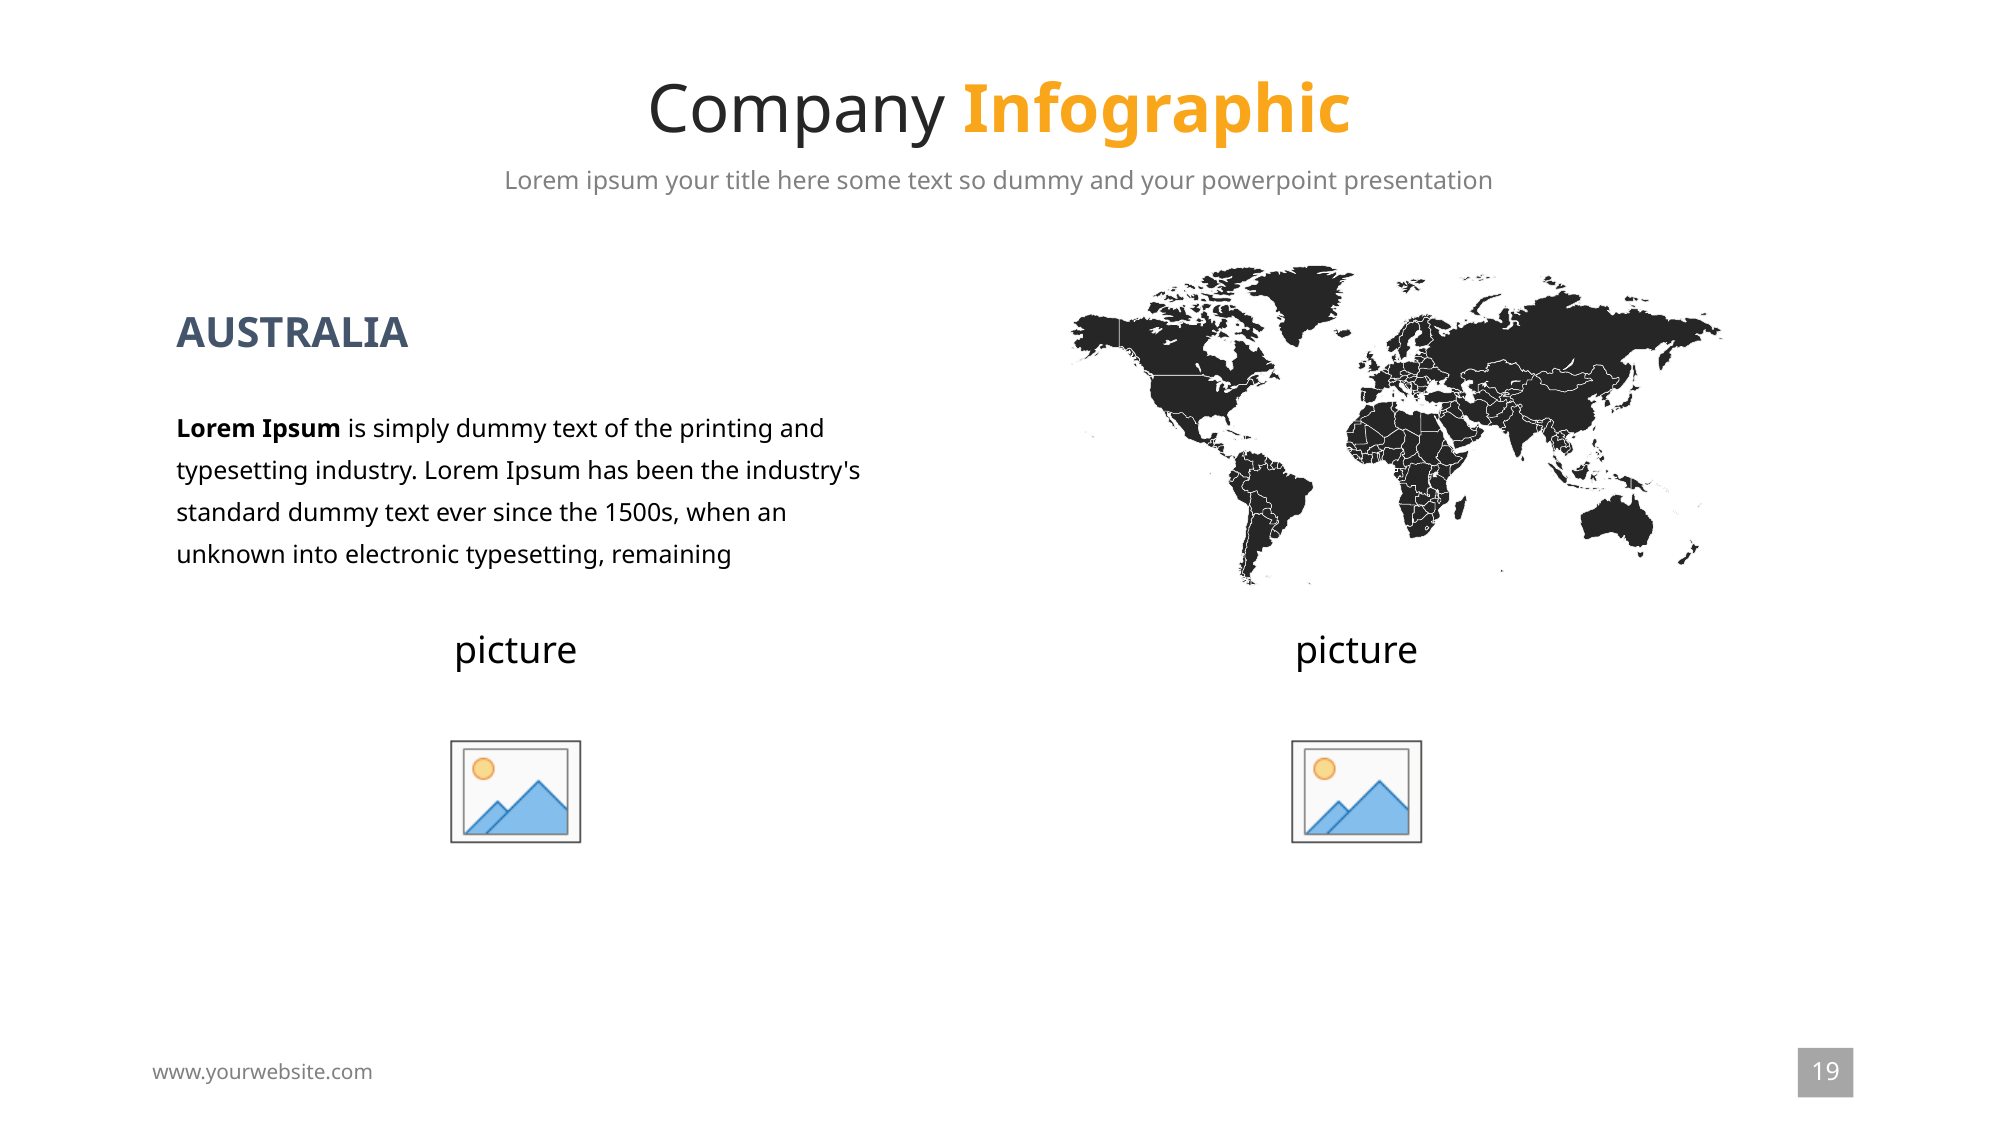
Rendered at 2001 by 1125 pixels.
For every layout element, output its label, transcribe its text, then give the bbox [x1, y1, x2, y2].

slide_number 19 [1788, 1042, 1863, 1103]
list Lorem ipsum your title here some text so dummy and your powerpoint presentation [137, 160, 1863, 207]
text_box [1069, 264, 1724, 586]
title Company Infographic [137, 55, 1863, 160]
text_box AUSTRALIA [161, 297, 458, 363]
text_box Lorem Ipsum is simply dummy text of the printing and typesetting industry. Lorem Ipsum has been the industry's standard dummy text ever since the 1500s, when an unknown into electronic typesetting, remaining [161, 393, 890, 576]
picture [874, 619, 1840, 965]
picture [181, 619, 851, 965]
footer www.yourwebsite.com [137, 1042, 415, 1103]
